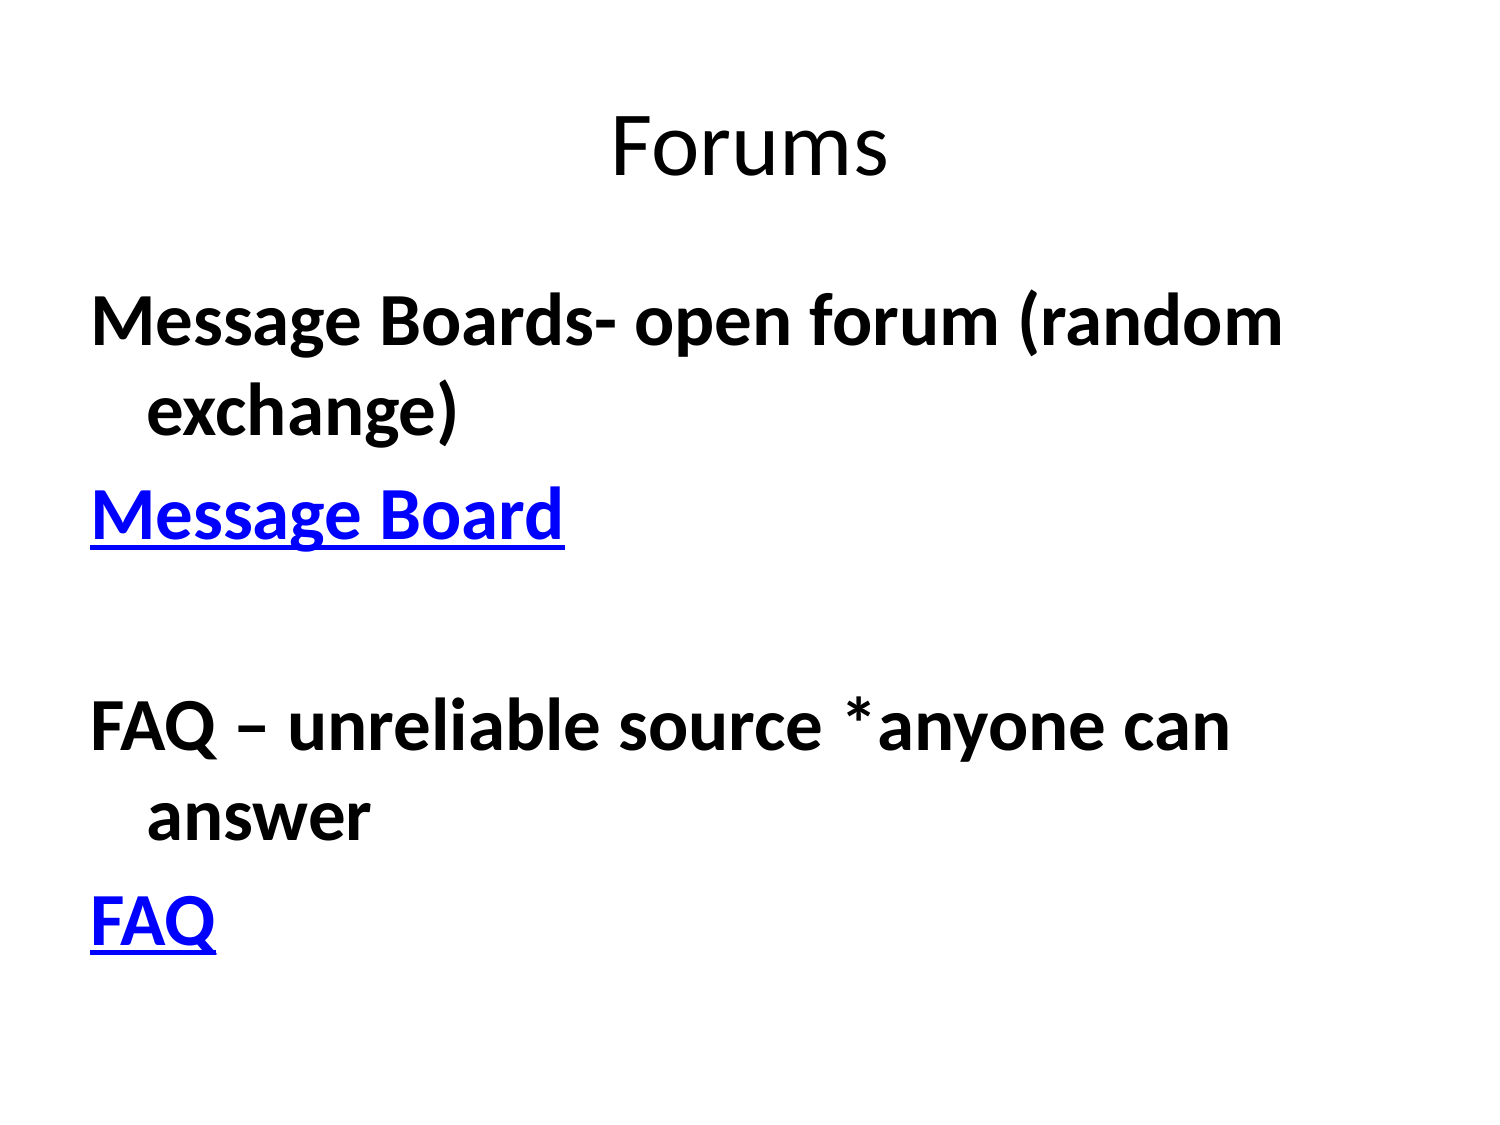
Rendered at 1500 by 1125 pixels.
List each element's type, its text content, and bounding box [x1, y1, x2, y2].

title Forums [75, 45, 1425, 233]
list Message Boards- open forum (random exchange) Message Board FAQ – unreliable source *anyone can answer FAQ [75, 262, 1425, 1005]
